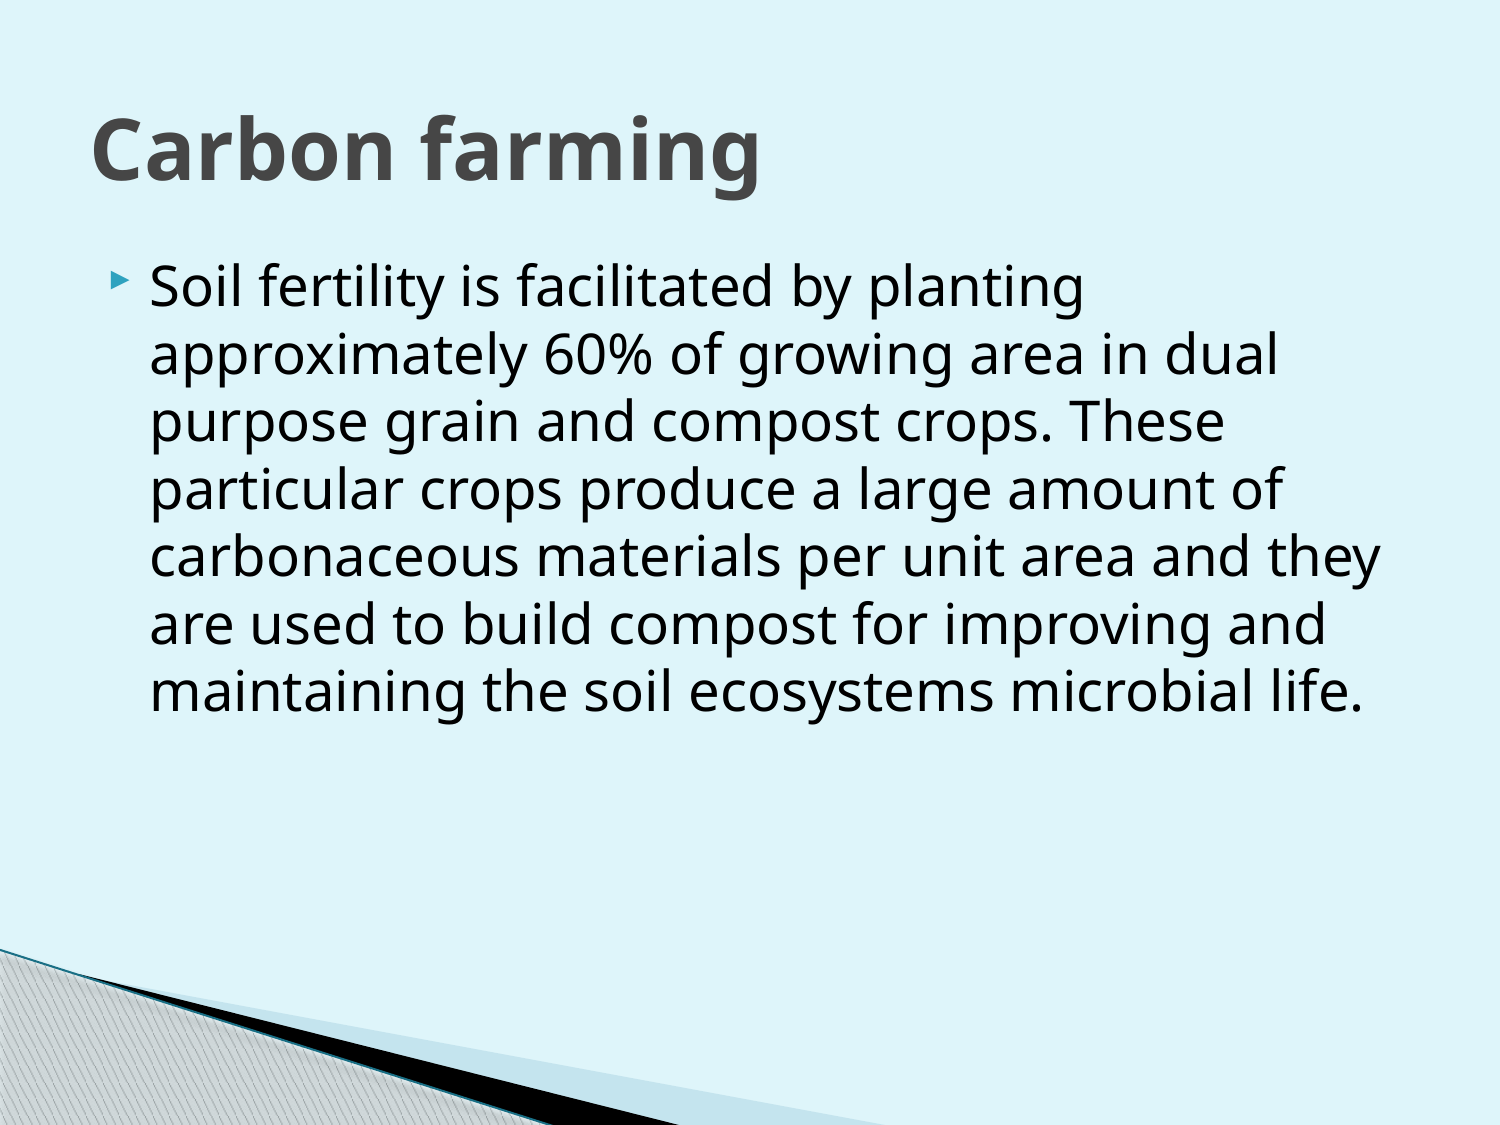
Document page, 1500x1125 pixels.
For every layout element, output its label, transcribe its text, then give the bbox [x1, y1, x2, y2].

list Soil fertility is facilitated by planting approximately 60% of growing area in dual purpose grain and compost crops. These particular crops produce a large amount of carbonaceous materials per unit area and they are used to build compost for improving and maintaining the soil ecosystems microbial life. [75, 243, 1425, 986]
title Carbon farming [75, 52, 1263, 240]
